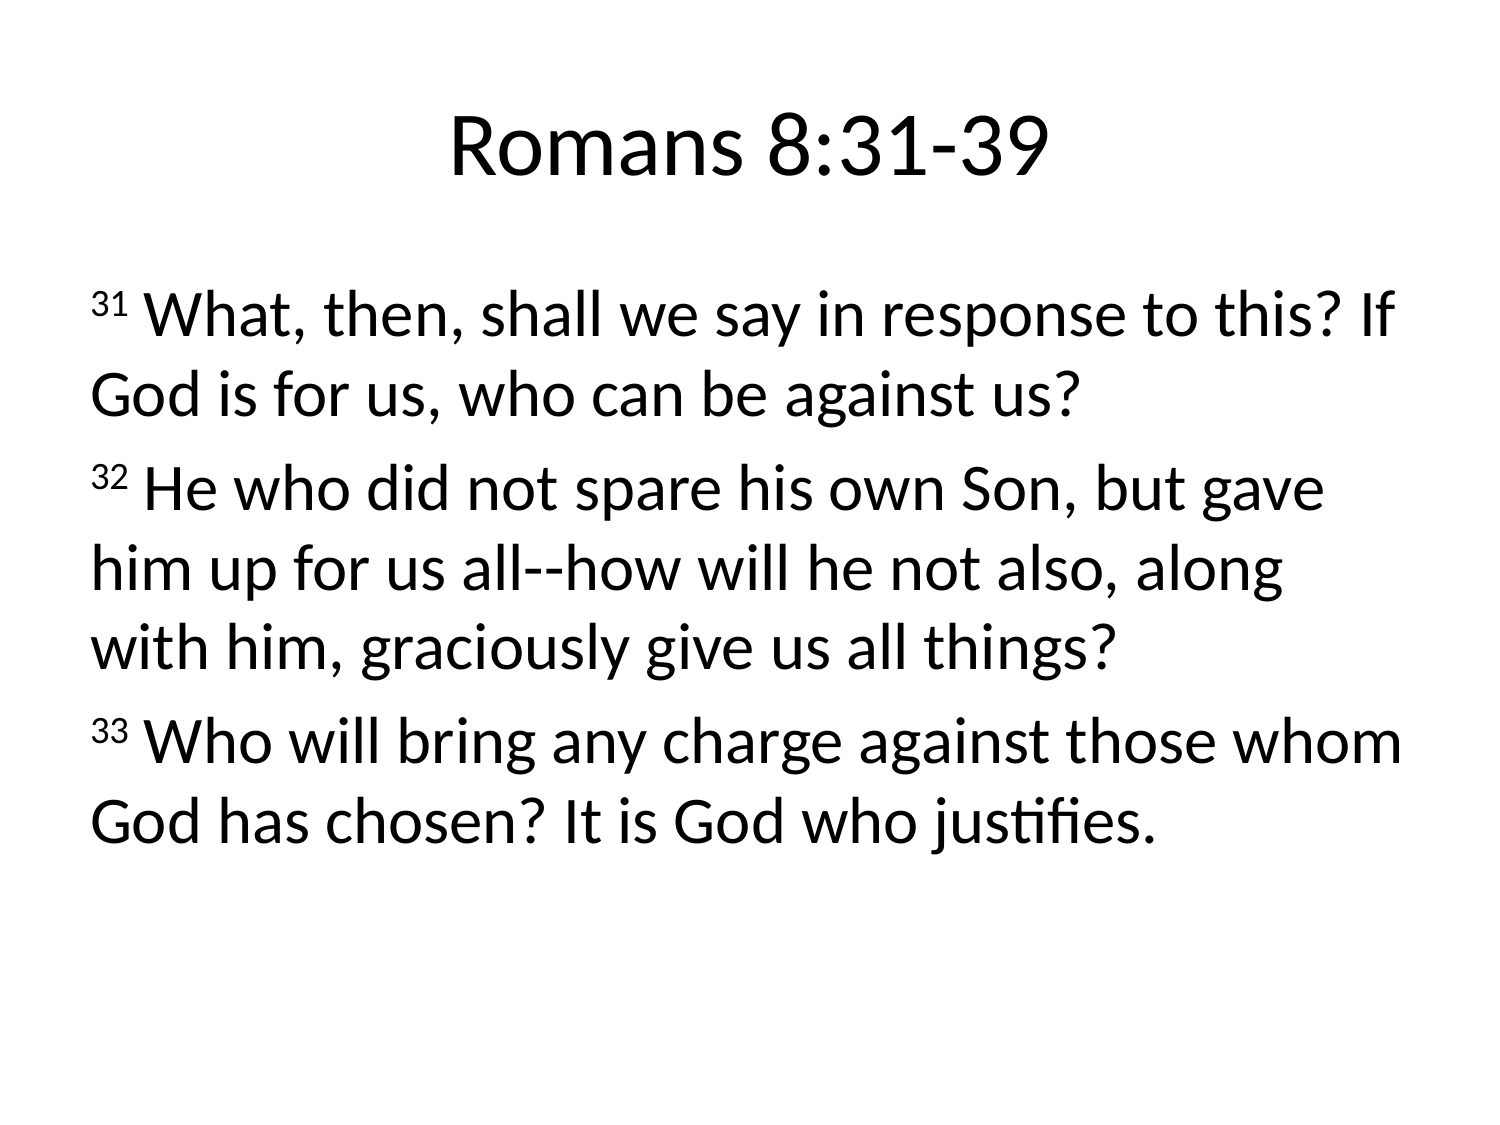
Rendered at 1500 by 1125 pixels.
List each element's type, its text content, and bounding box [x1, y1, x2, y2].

title Romans 8:31-39 [75, 45, 1425, 233]
list 31 What, then, shall we say in response to this? If God is for us, who can be against us? 32 He who did not spare his own Son, but gave him up for us all--how will he not also, along with him, graciously give us all things? 33 Who will bring any charge against those whom God has chosen? It is God who justifies. [75, 262, 1425, 1005]
